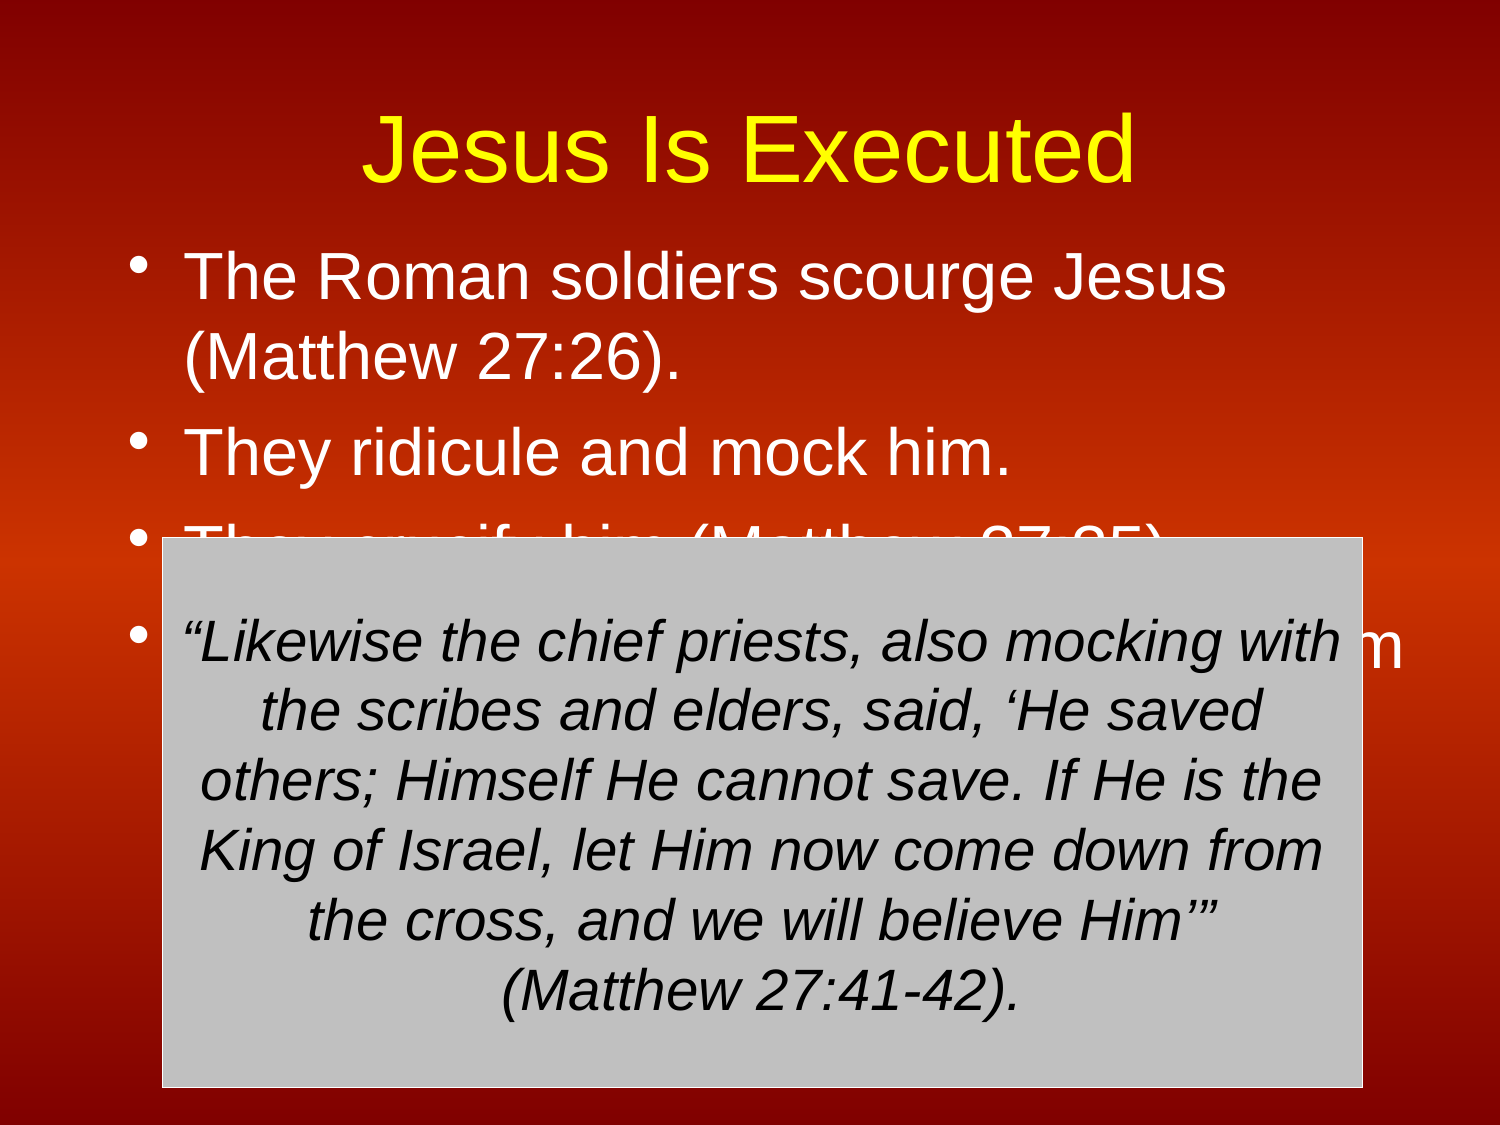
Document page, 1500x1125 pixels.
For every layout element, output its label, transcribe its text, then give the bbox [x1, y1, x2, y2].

title Jesus Is Executed [37, 50, 1463, 238]
text_box “Likewise the chief priests, also mocking with the scribes and elders, said, ‘He saved others; Himself He cannot save. If He is the King of Israel, let Him now come down from the cross, and we will believe Him’” (Matthew 27:41-42). [162, 537, 1363, 1088]
list The Roman soldiers scourge Jesus (Matthew 27:26). They ridicule and mock him. They crucify him (Matthew 27:35). The Jewish leaders continue to mock him while he is dying. [112, 224, 1463, 1125]
